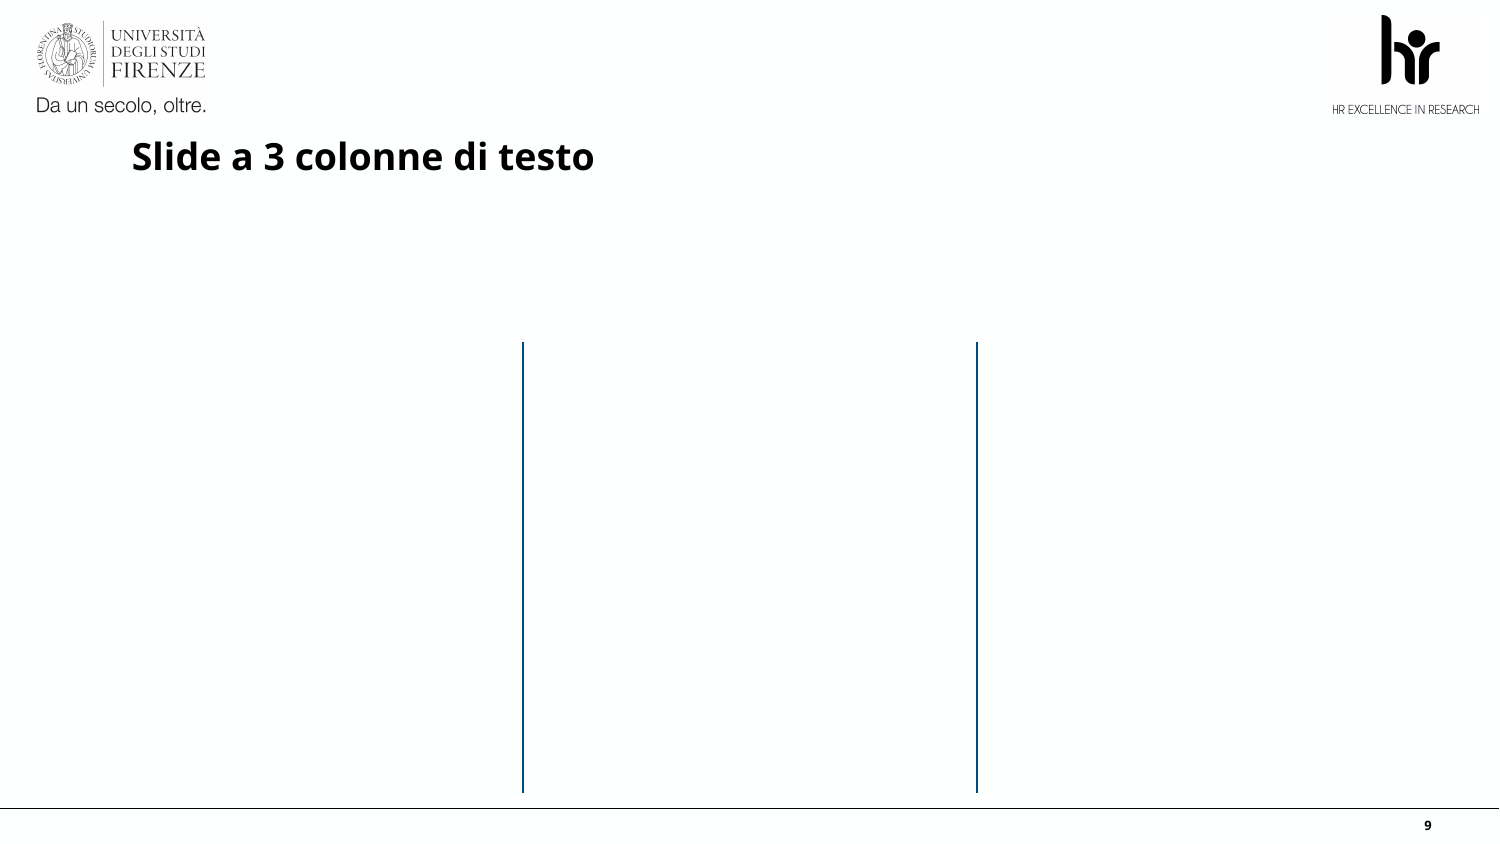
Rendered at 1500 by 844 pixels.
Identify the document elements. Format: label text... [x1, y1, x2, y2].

picture [33, 17, 209, 116]
picture [1333, 15, 1479, 114]
title Slide a 3 colonne di testo [117, 116, 1447, 223]
